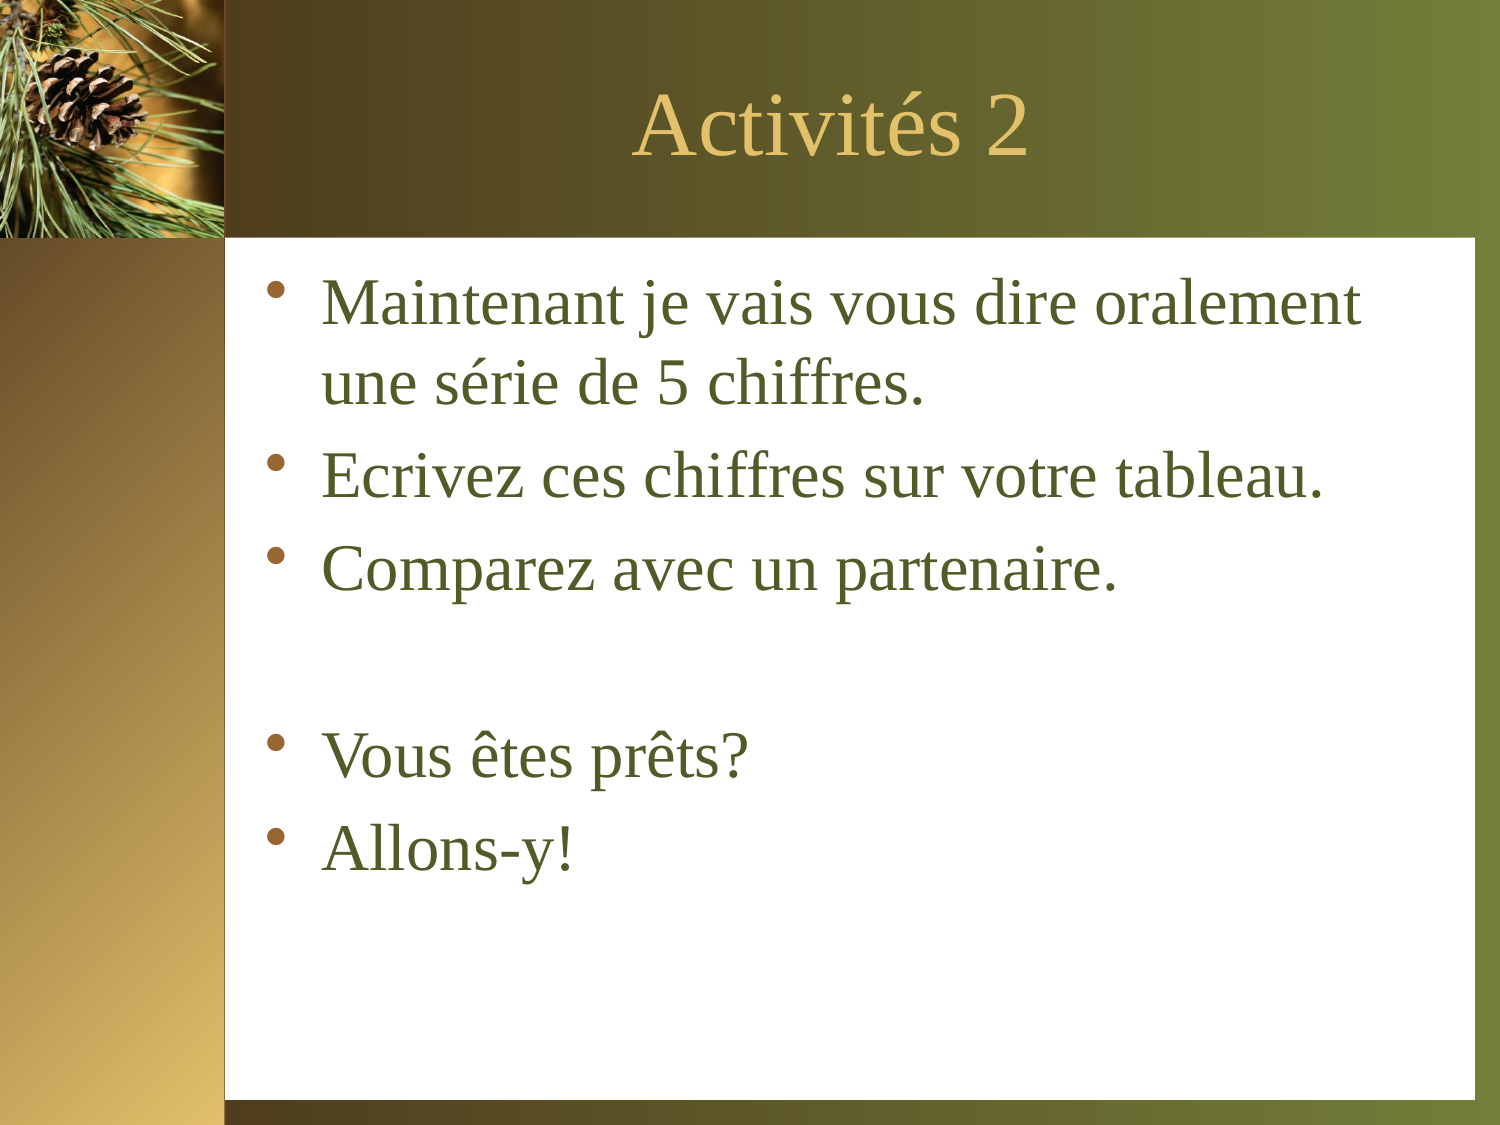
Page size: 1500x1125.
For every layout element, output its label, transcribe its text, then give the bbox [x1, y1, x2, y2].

picture [0, 0, 224, 238]
list Maintenant je vais vous dire oralement une série de 5 chiffres. Ecrivez ces chiffres sur votre tableau. Comparez avec un partenaire. Vous êtes prêts? Allons-y! [249, 249, 1438, 1088]
title Activités 2 [249, 24, 1438, 213]
